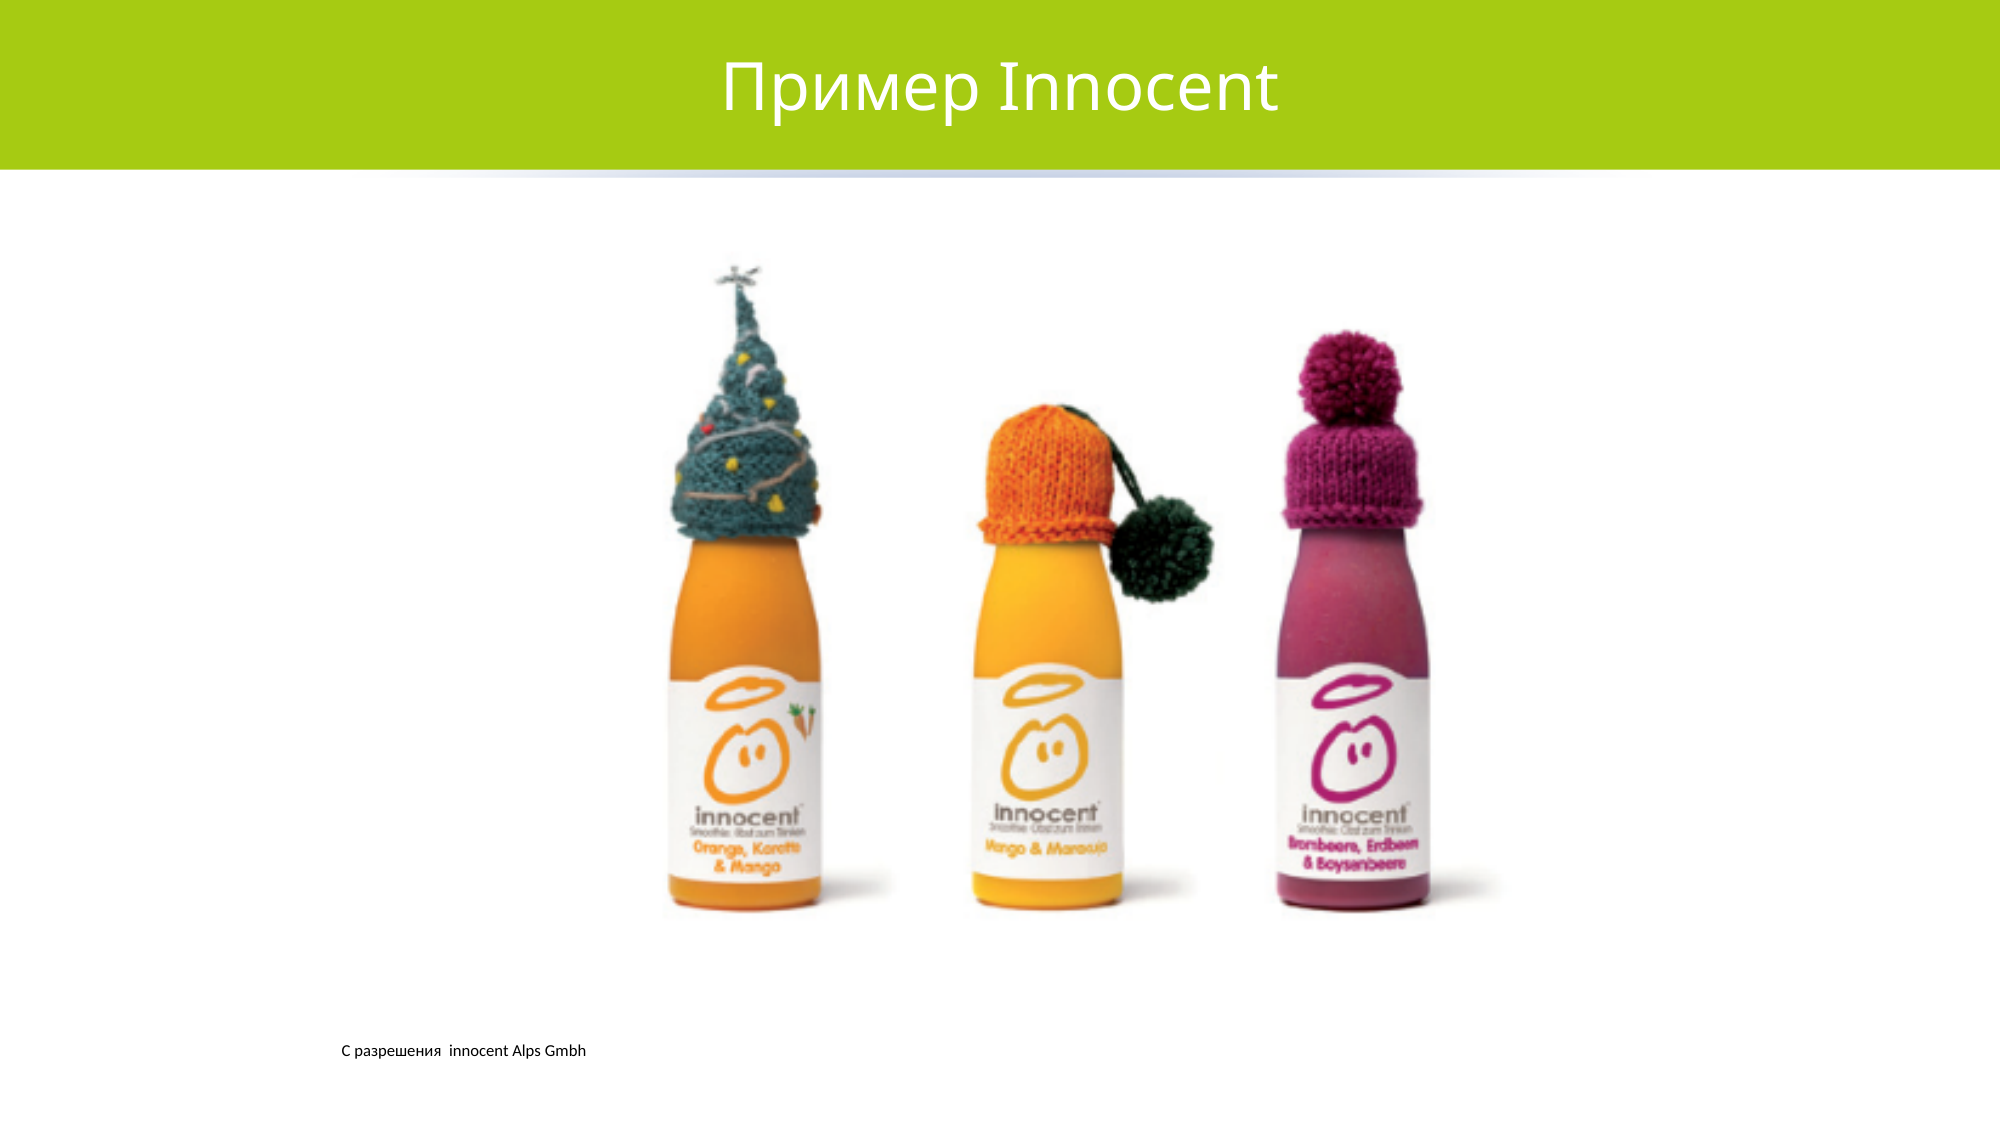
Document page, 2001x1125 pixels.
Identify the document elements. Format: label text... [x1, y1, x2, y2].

text_box С разрешения innocent Alps Gmbh [326, 1031, 602, 1087]
picture [300, 99, 1704, 178]
text_box Пример Innocent [0, 0, 2000, 171]
text_box [306, 178, 1687, 976]
picture [603, 233, 1533, 950]
